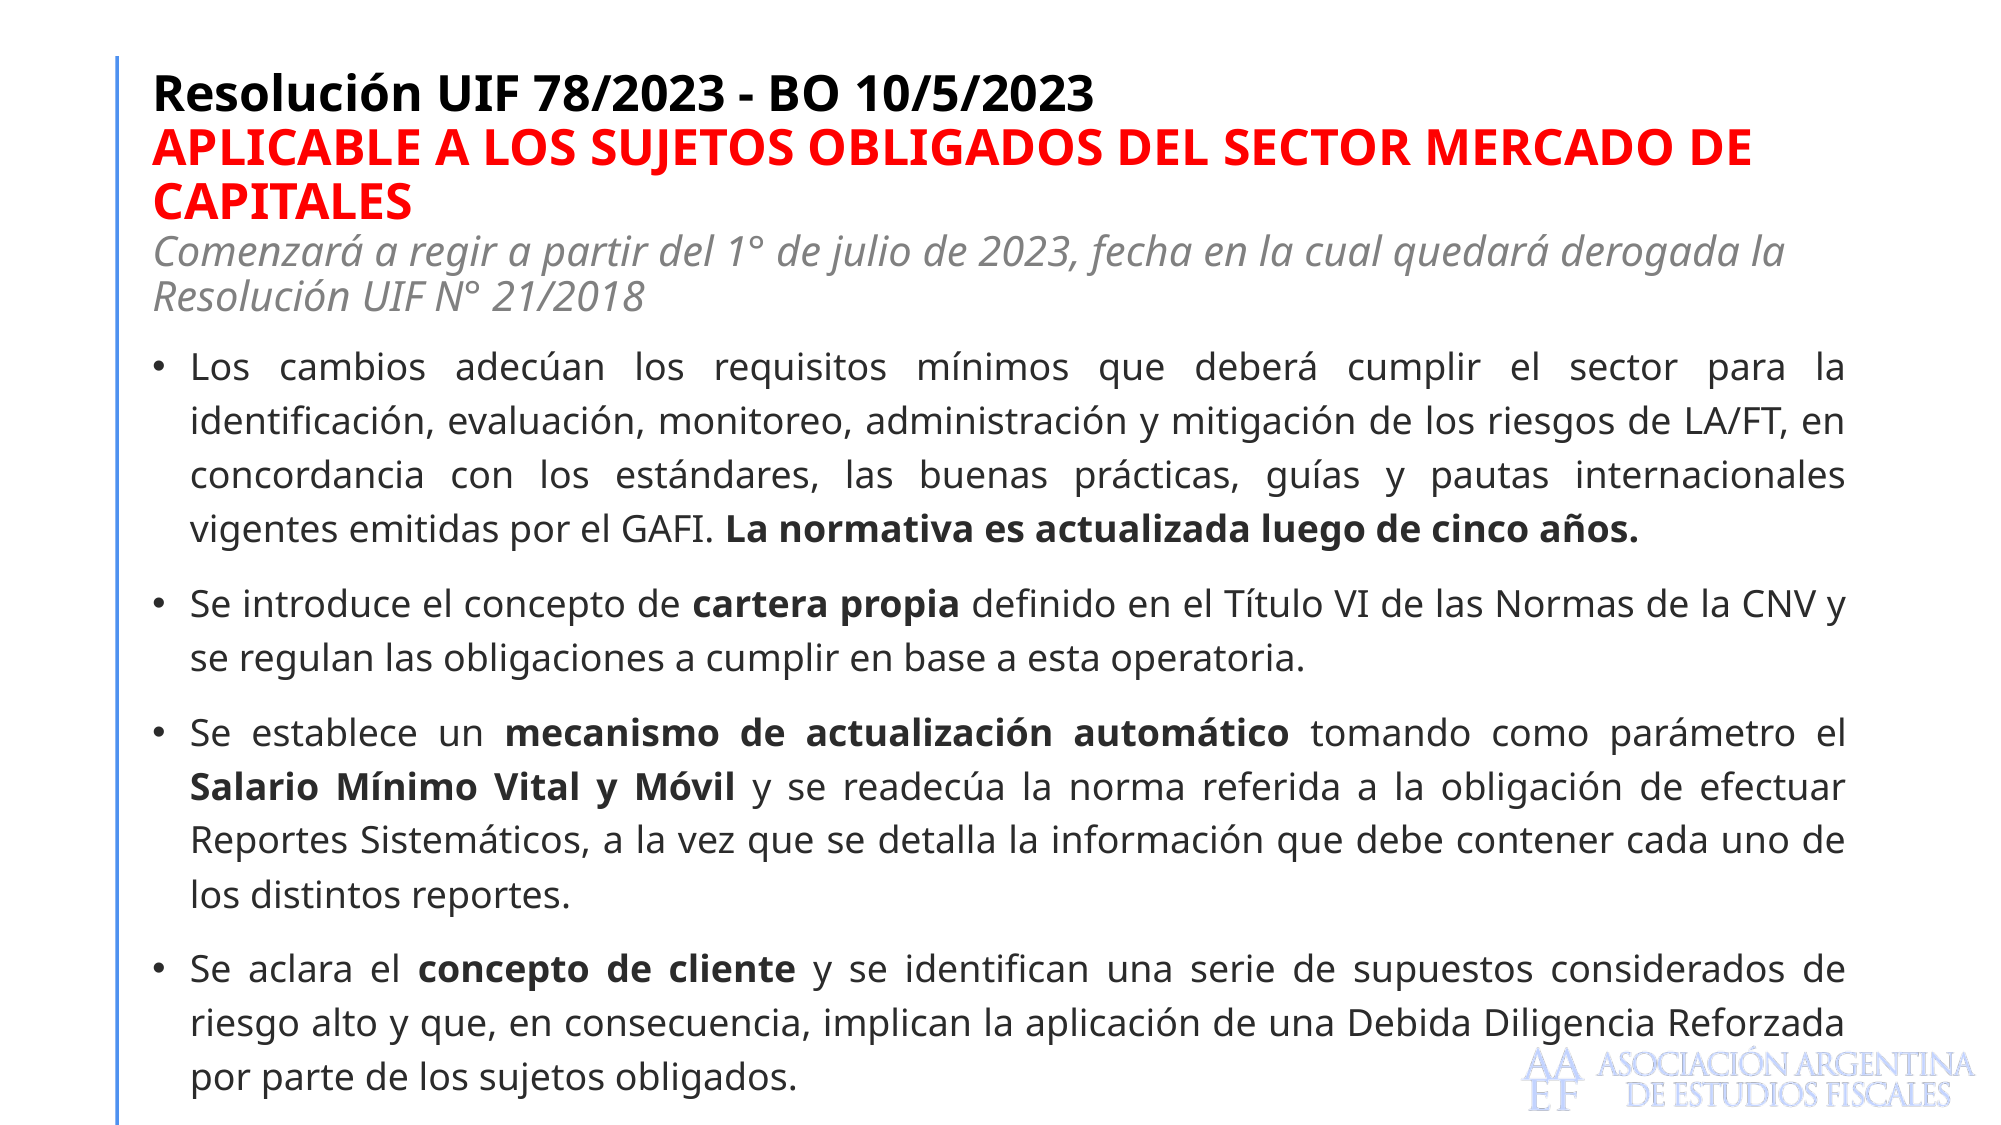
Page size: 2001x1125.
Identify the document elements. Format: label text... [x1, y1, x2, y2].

list Los cambios adecúan los requisitos mínimos que deberá cumplir el sector para la identificación, evaluación, monitoreo, administración y mitigación de los riesgos de LA/FT, en concordancia con los estándares, las buenas prácticas, guías y pautas internacionales vigentes emitidas por el GAFI. La normativa es actualizada luego de cinco años. Se introduce el concepto de cartera propia definido en el Título VI de las Normas de la CNV y se regulan las obligaciones a cumplir en base a esta operatoria. Se establece un mecanismo de actualización automático tomando como parámetro el Salario Mínimo Vital y Móvil y se readecúa la norma referida a la obligación de efectuar Reportes Sistemáticos, a la vez que se detalla la información que debe contener cada uno de los distintos reportes. Se aclara el concepto de cliente y se identifican una serie de supuestos considerados de riesgo alto y que, en consecuencia, implican la aplicación de una Debida Diligencia Reforzada por parte de los sujetos obligados. [137, 329, 1863, 1041]
title Resolución UIF 78/2023 - BO 10/5/2023 APLICABLE A LOS SUJETOS OBLIGADOS DEL SECTOR MERCADO DE CAPITALES Comenzará a regir a partir del 1° de julio de 2023, fecha en la cual quedará derogada la Resolución UIF N° 21/2018 [137, 59, 1863, 329]
picture [1506, 1042, 1983, 1113]
